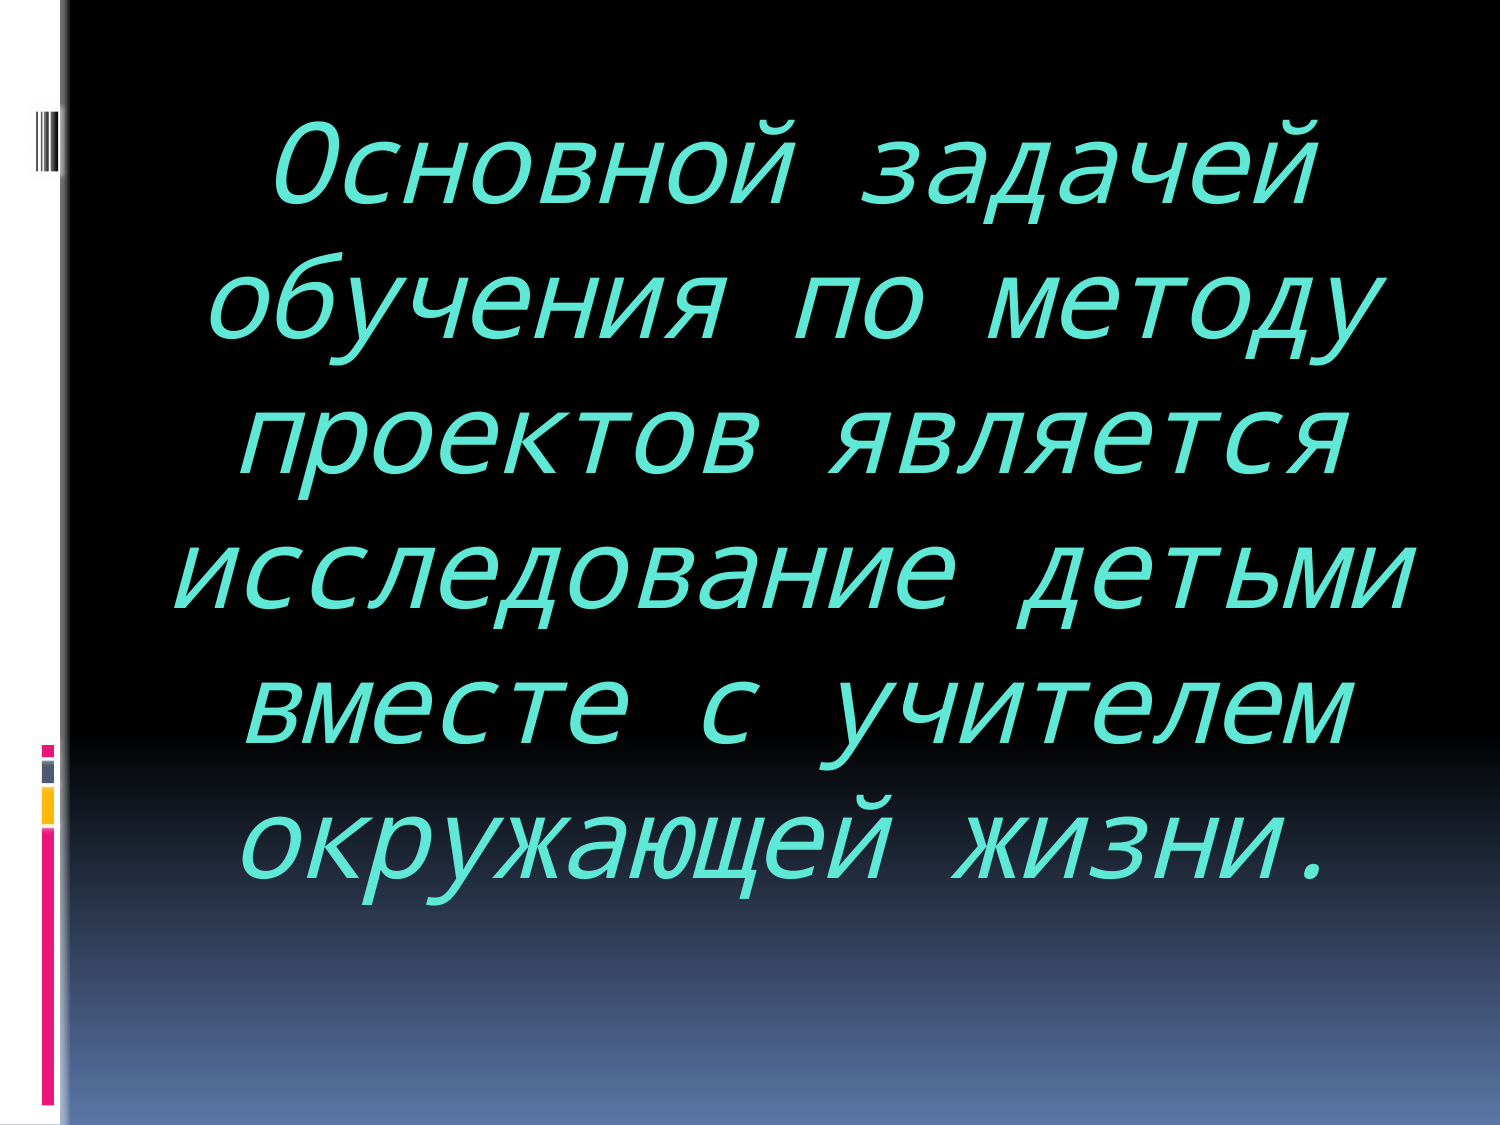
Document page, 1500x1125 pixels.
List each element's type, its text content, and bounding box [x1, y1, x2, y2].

title Основной задачей обучения по методу проектов является исследование детьми вместе с учителем окружающей жизни. [150, 83, 1425, 1008]
